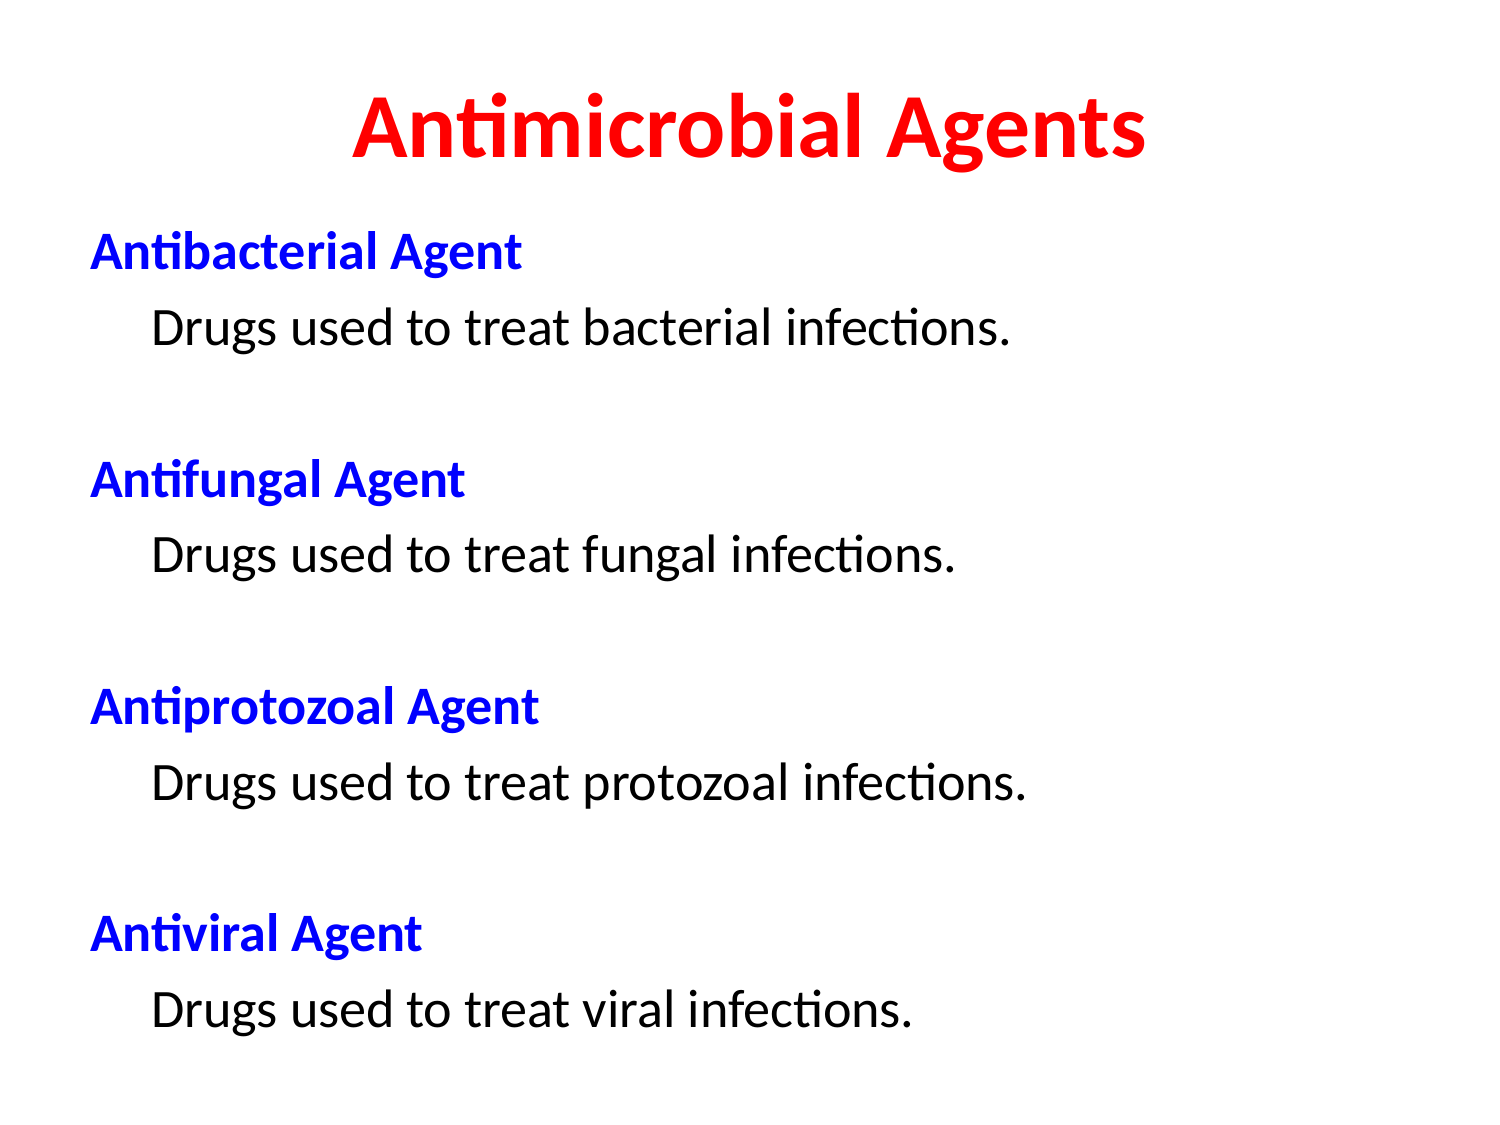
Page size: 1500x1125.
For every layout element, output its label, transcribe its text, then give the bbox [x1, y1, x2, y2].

list Antibacterial Agent Drugs used to treat bacterial infections. Antifungal Agent Drugs used to treat fungal infections. Antiprotozoal Agent Drugs used to treat protozoal infections. Antiviral Agent Drugs used to treat viral infections. [75, 208, 1425, 1047]
title Antimicrobial Agents [75, 45, 1425, 197]
